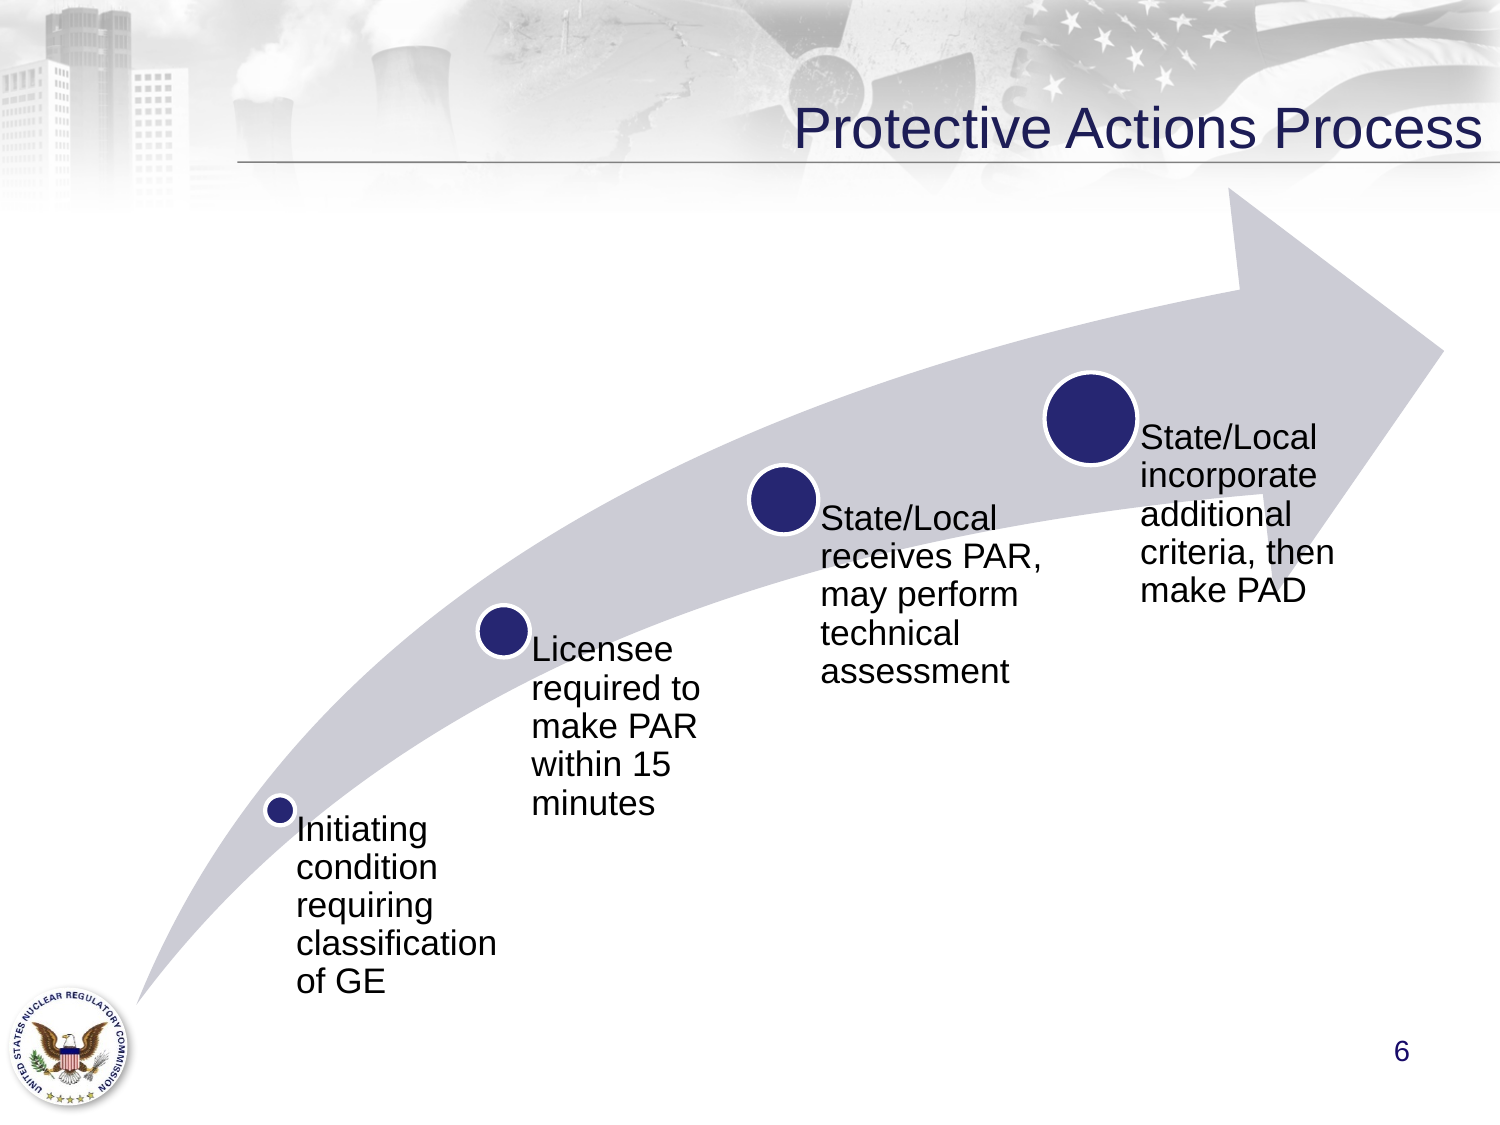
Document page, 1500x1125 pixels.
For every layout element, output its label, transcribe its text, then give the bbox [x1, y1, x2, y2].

slide_number 6 [1074, 1024, 1426, 1103]
title Protective Actions Process [24, 73, 1500, 178]
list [87, 187, 1494, 1006]
picture [9, 987, 128, 1106]
